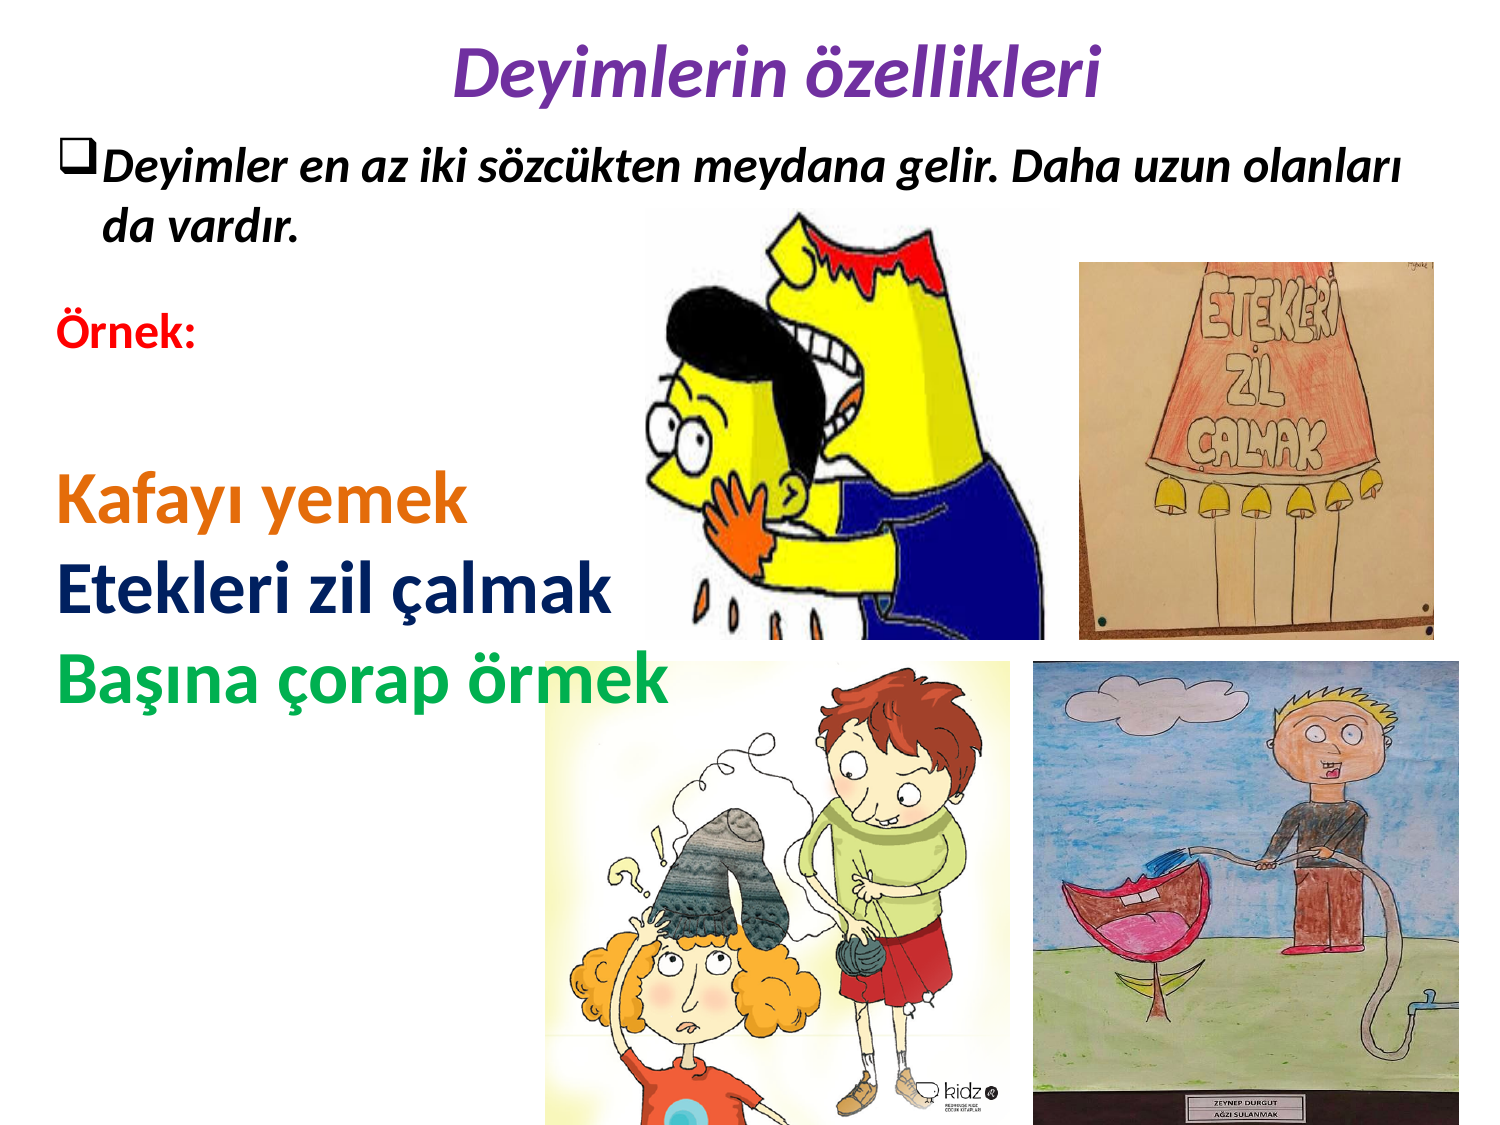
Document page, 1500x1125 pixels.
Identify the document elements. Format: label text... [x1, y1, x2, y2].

text_box Deyimlerin özellikleri [437, 15, 1118, 121]
picture [644, 208, 1061, 640]
picture [545, 661, 1010, 1125]
picture [1079, 262, 1435, 640]
picture [1033, 661, 1459, 1125]
text_box Deyimler en az iki sözcükten meydana gelir. Daha uzun olanları da vardır. [41, 125, 1459, 260]
text_box Örnek: Kafayı yemek Etekleri zil çalmak Başına çorap örmek [41, 290, 950, 816]
